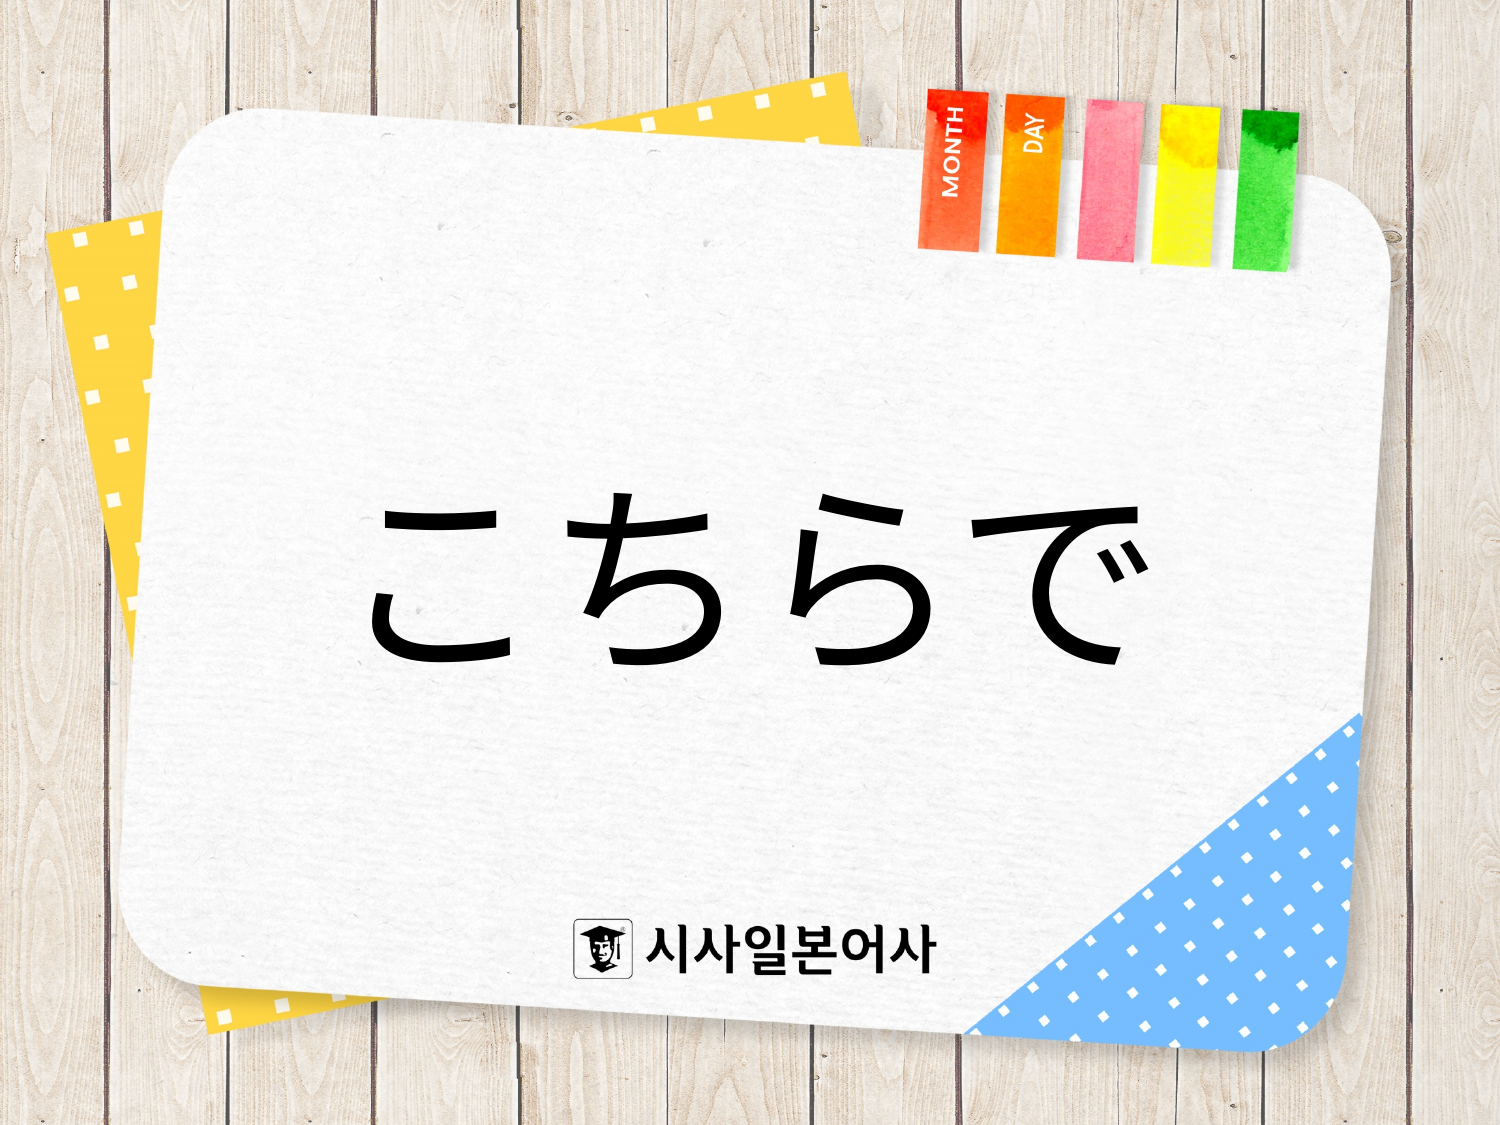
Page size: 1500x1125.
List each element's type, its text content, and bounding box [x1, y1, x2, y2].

picture [0, 0, 1500, 1125]
title こちらで [75, 338, 1425, 811]
